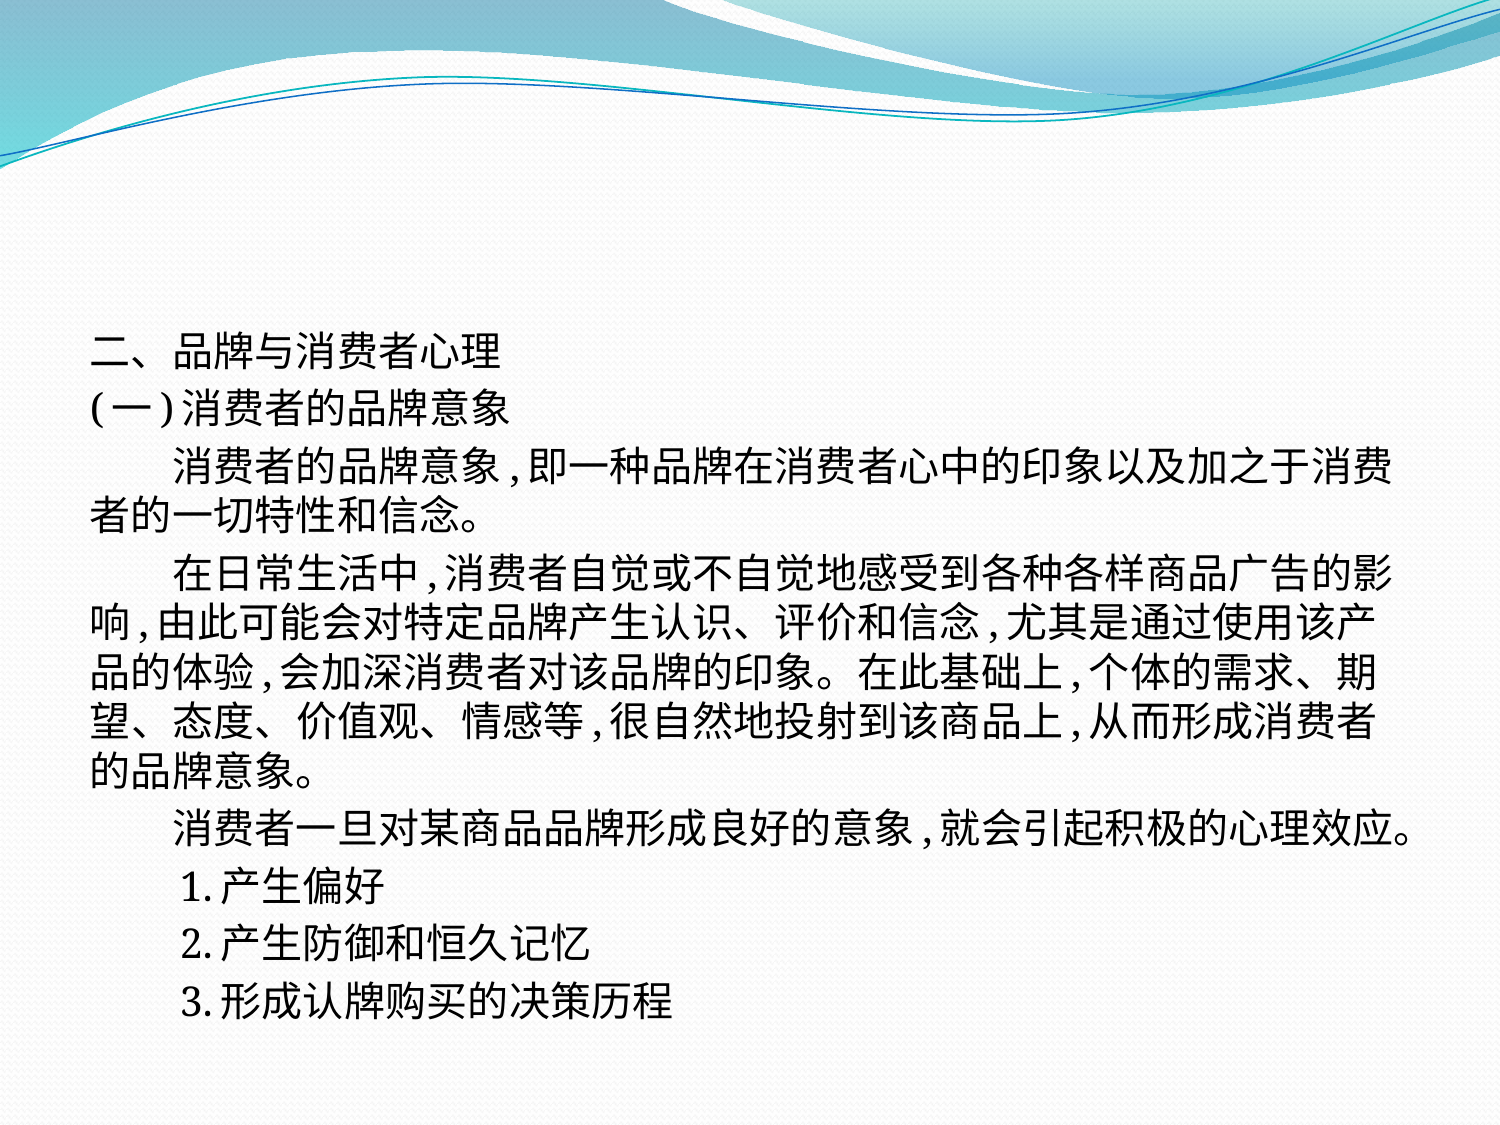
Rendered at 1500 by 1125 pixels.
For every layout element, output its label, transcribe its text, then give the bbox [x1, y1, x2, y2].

list 二、品牌与消费者心理 (一)消费者的品牌意象 消费者的品牌意象,即一种品牌在消费者心中的印象以及加之于消费者的一切特性和信念。 在日常生活中,消费者自觉或不自觉地感受到各种各样商品广告的影响,由此可能会对特定品牌产生认识、评价和信念,尤其是通过使用该产品的体验,会加深消费者对该品牌的印象。在此基础上,个体的需求、期望、态度、价值观、情感等,很自然地投射到该商品上,从而形成消费者的品牌意象。 消费者一旦对某商品品牌形成良好的意象,就会引起积极的心理效应。 1.产生偏好 2.产生防御和恒久记忆 3.形成认牌购买的决策历程 [75, 317, 1425, 1038]
